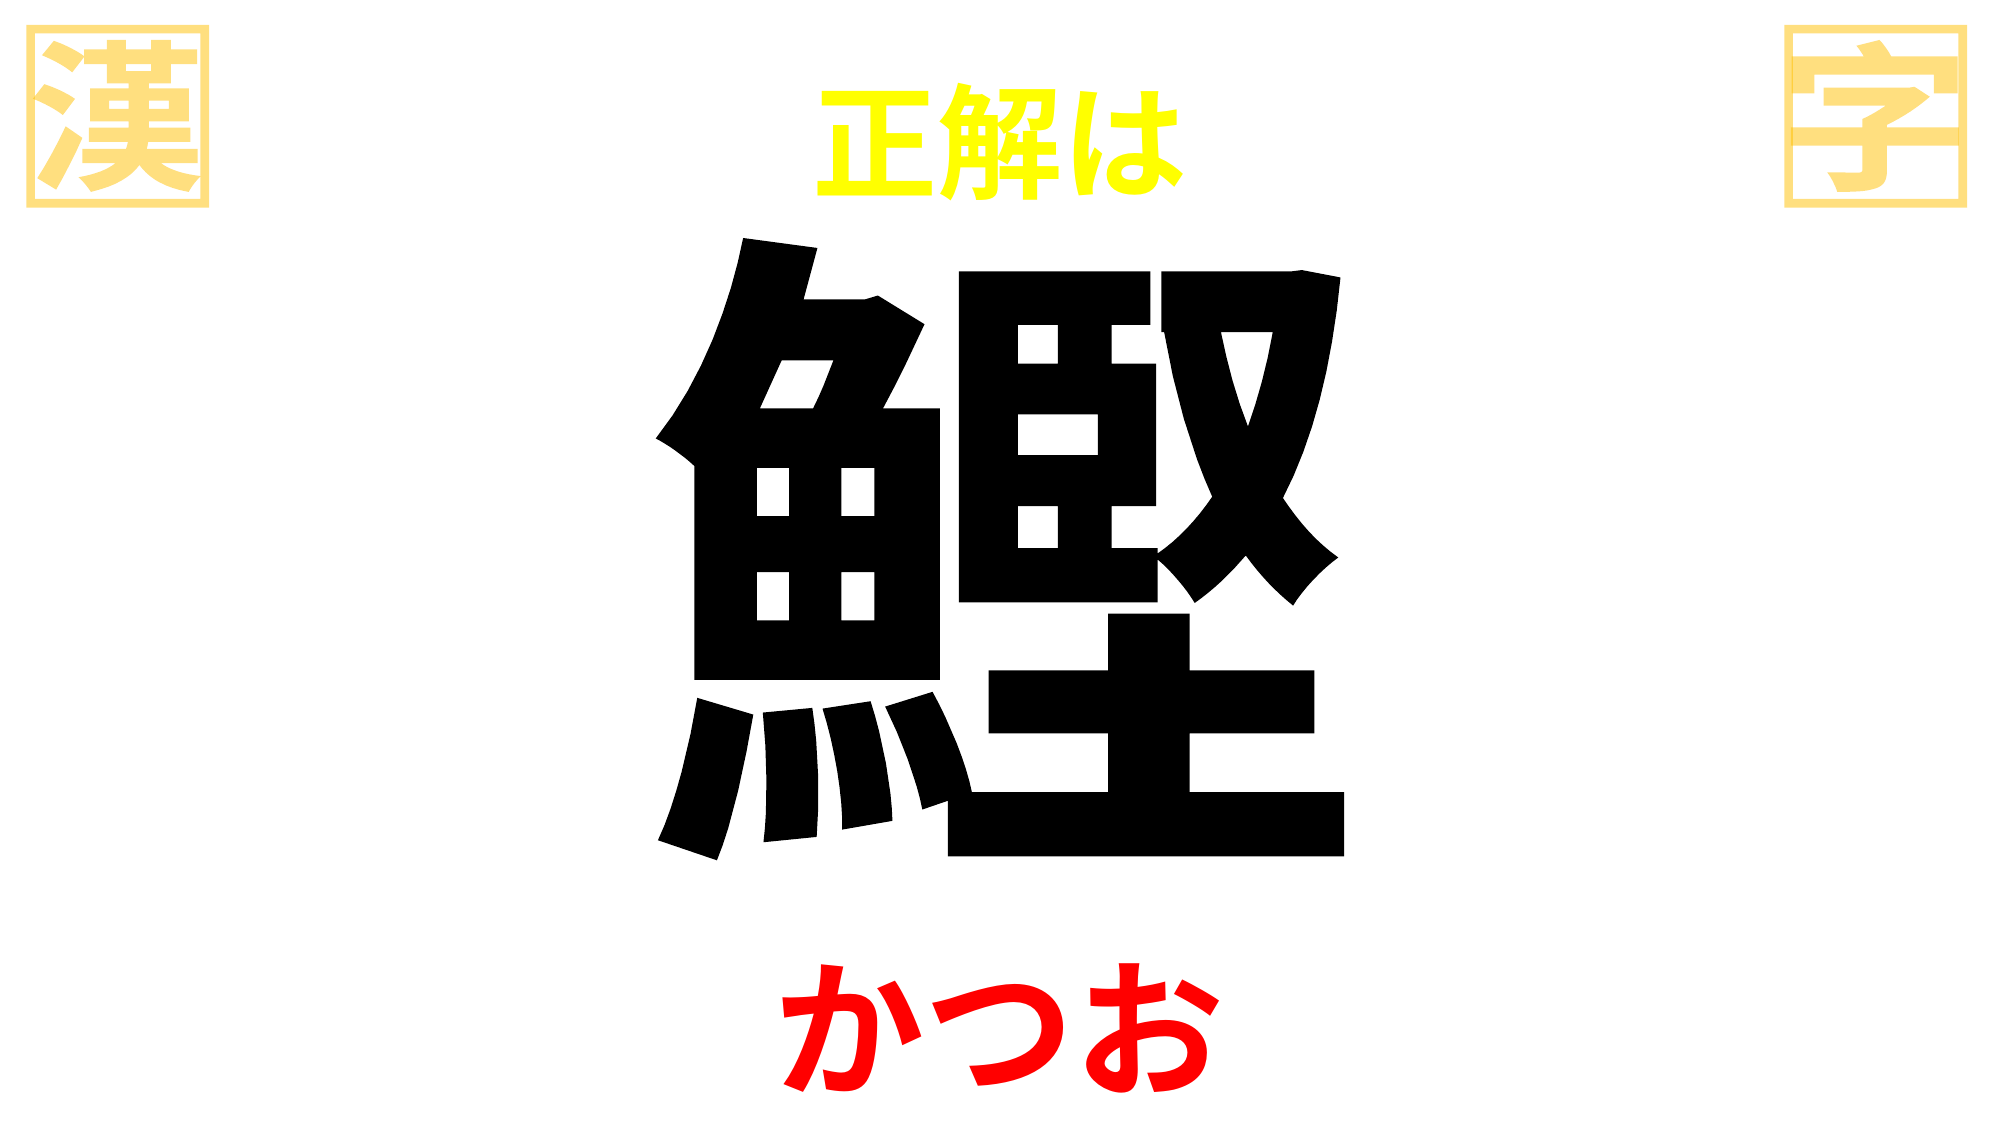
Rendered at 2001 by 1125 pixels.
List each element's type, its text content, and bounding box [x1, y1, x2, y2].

text_box 正解は [0, 57, 2000, 222]
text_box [1784, 24, 1968, 208]
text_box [26, 24, 210, 208]
text_box かつお [0, 928, 2000, 1123]
